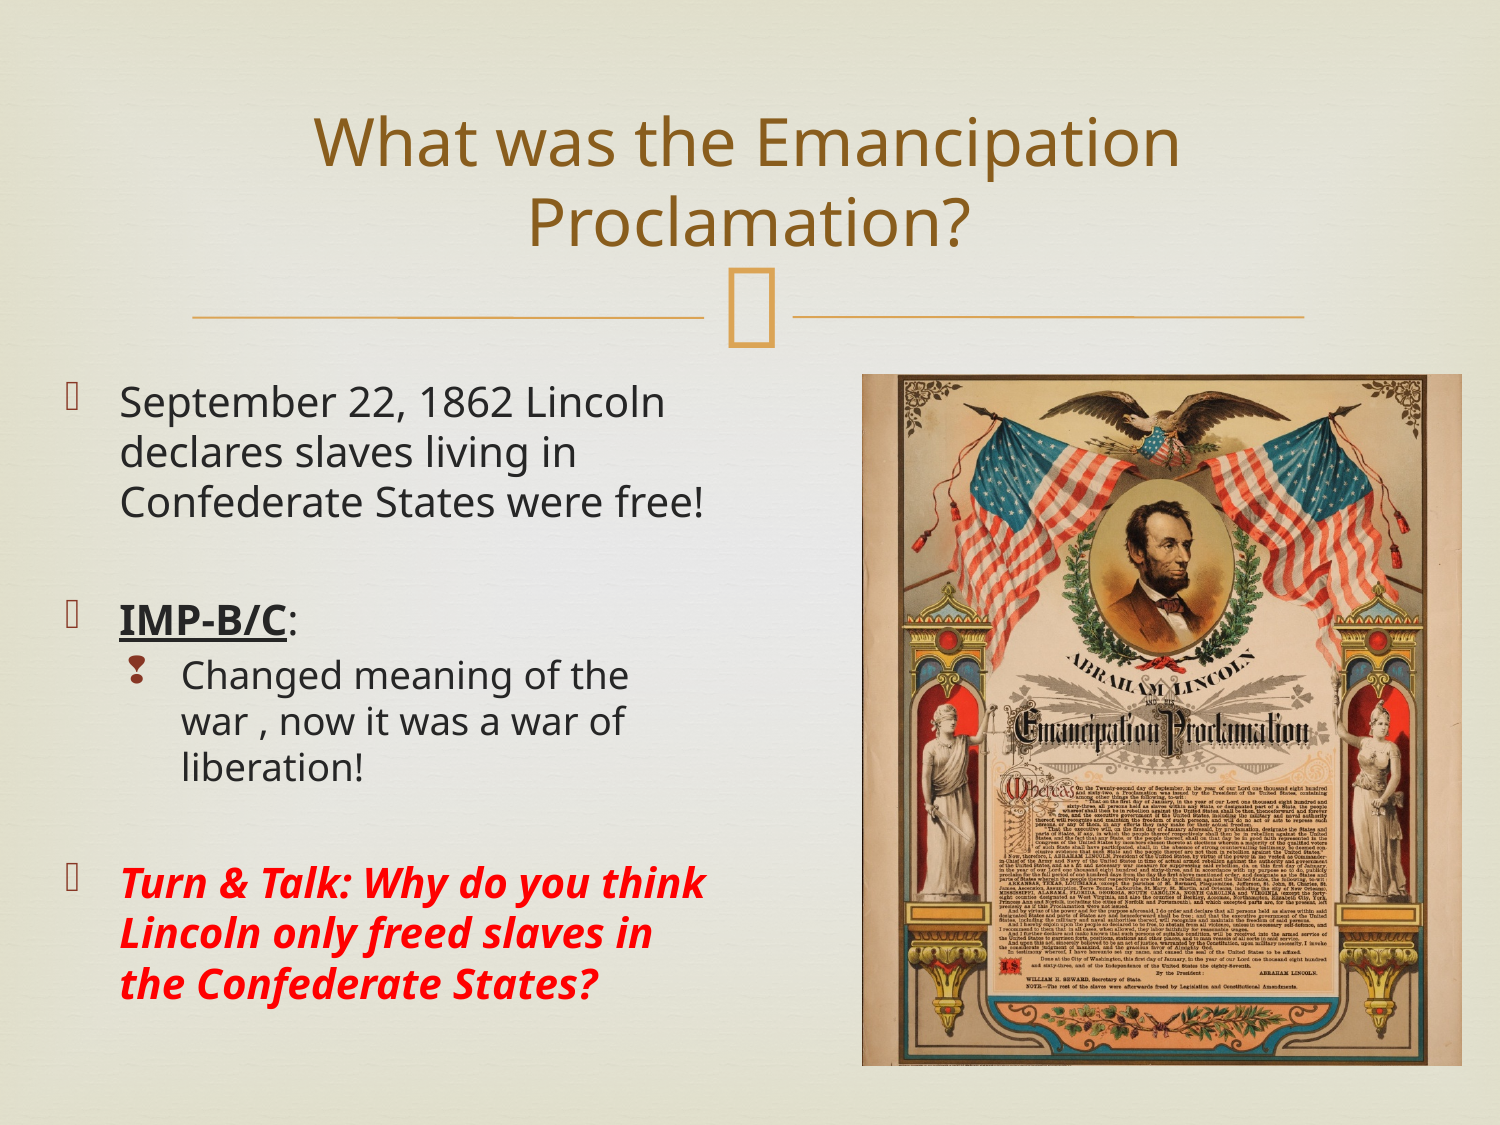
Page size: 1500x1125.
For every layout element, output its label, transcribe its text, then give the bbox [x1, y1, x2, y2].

title What was the Emancipation Proclamation? [112, 93, 1386, 267]
picture [861, 374, 1462, 1067]
list September 22, 1862 Lincoln declares slaves living in Confederate States were free! IMP-B/C: Changed meaning of the war , now it was a war of liberation! Turn & Talk: Why do you think Lincoln only freed slaves in the Confederate States? [50, 367, 737, 1075]
